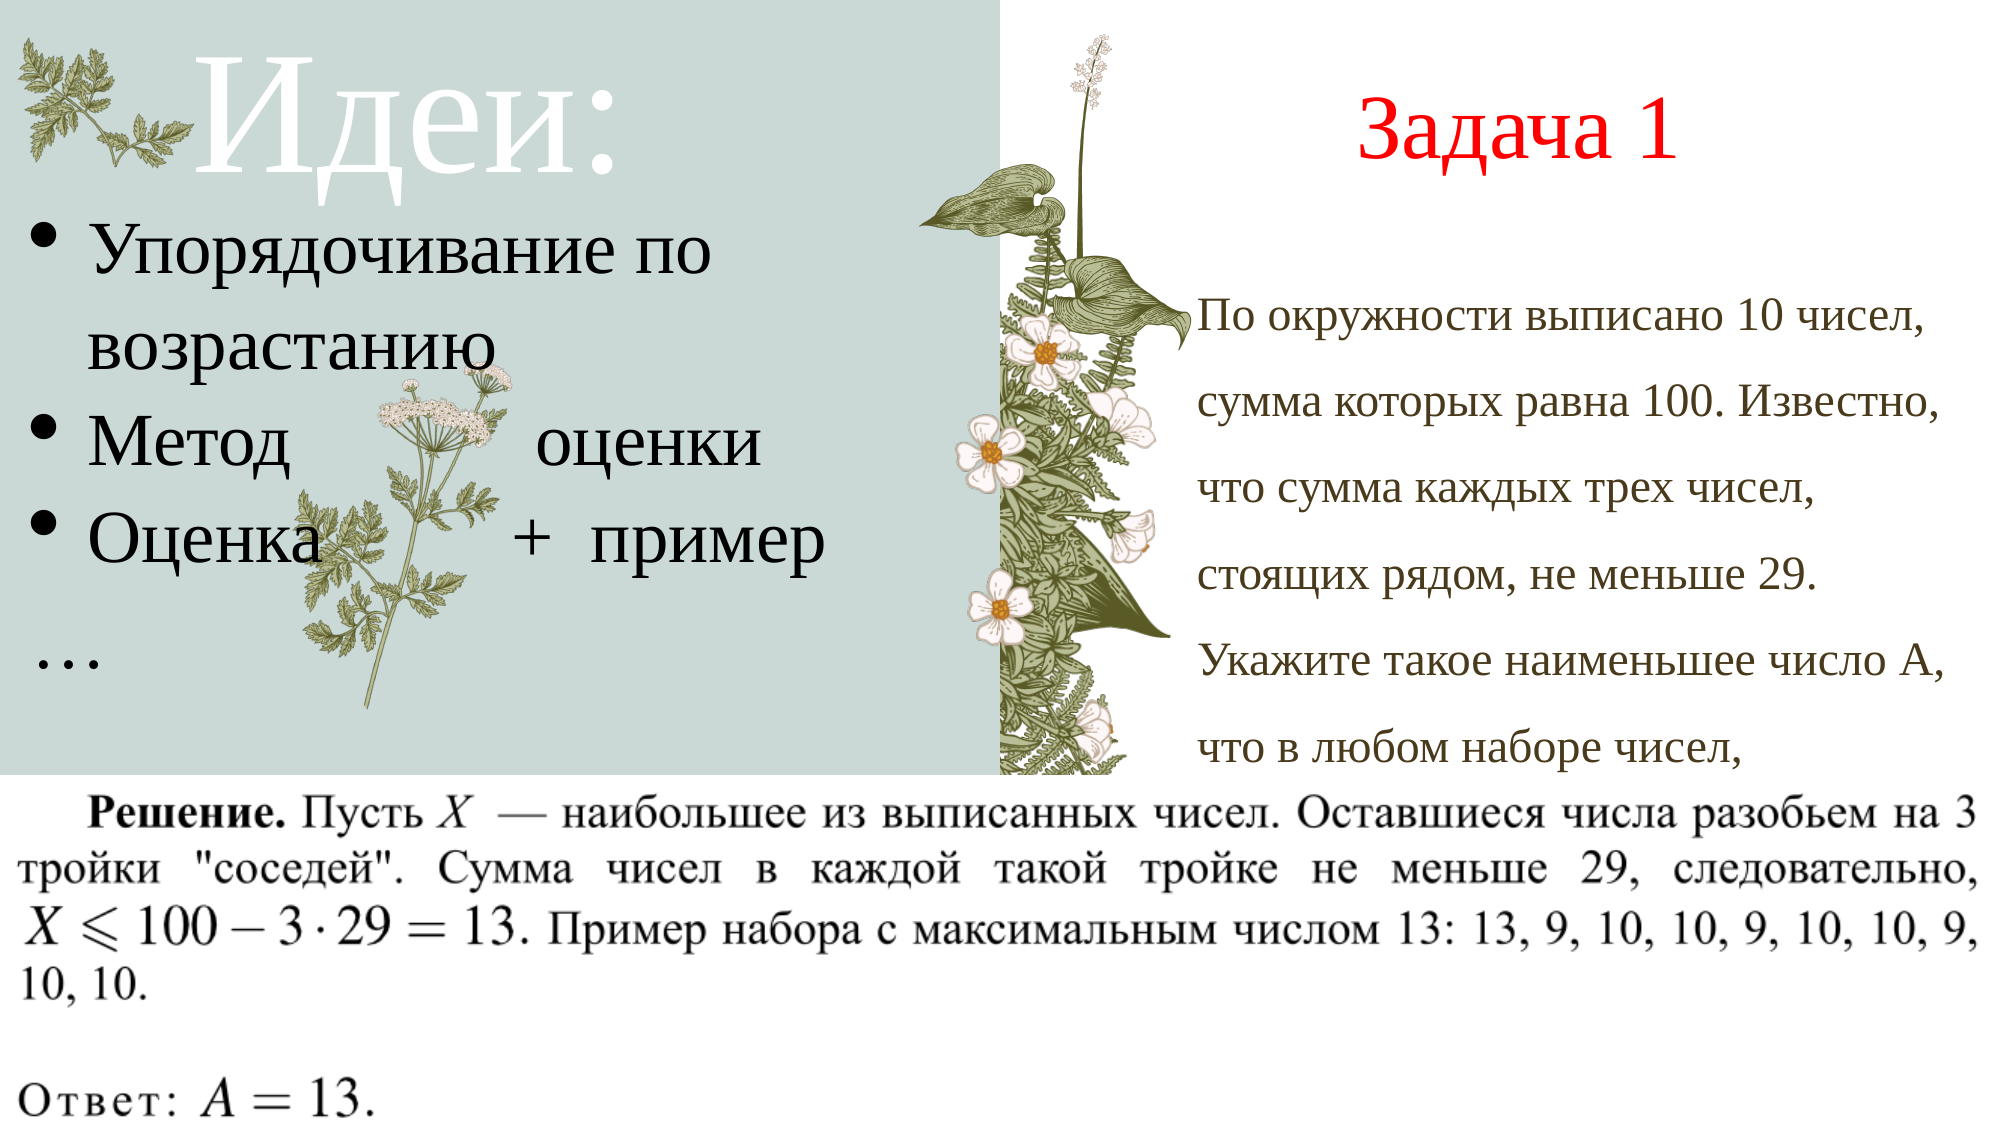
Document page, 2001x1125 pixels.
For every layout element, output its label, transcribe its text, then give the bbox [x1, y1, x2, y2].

text_box Упорядочивание по возрастанию Метод оценки Оценка + пример … [16, 184, 947, 692]
list Идеи: [158, 7, 659, 184]
title Задача 1 [1340, 20, 1706, 238]
picture [299, 692, 447, 731]
picture [0, 26, 215, 184]
list По окружности выписано 10 чисел, сумма которых равна 100. Известно, что сумма каждых трех чисел, стоящих рядом, не меньше 29. Укажите такое наименьшее число А, что в любом наборе чисел, удовлетворяющем условию, каждое из чисел не превосходит А. [1181, 246, 2000, 775]
picture [0, 25, 2000, 1125]
